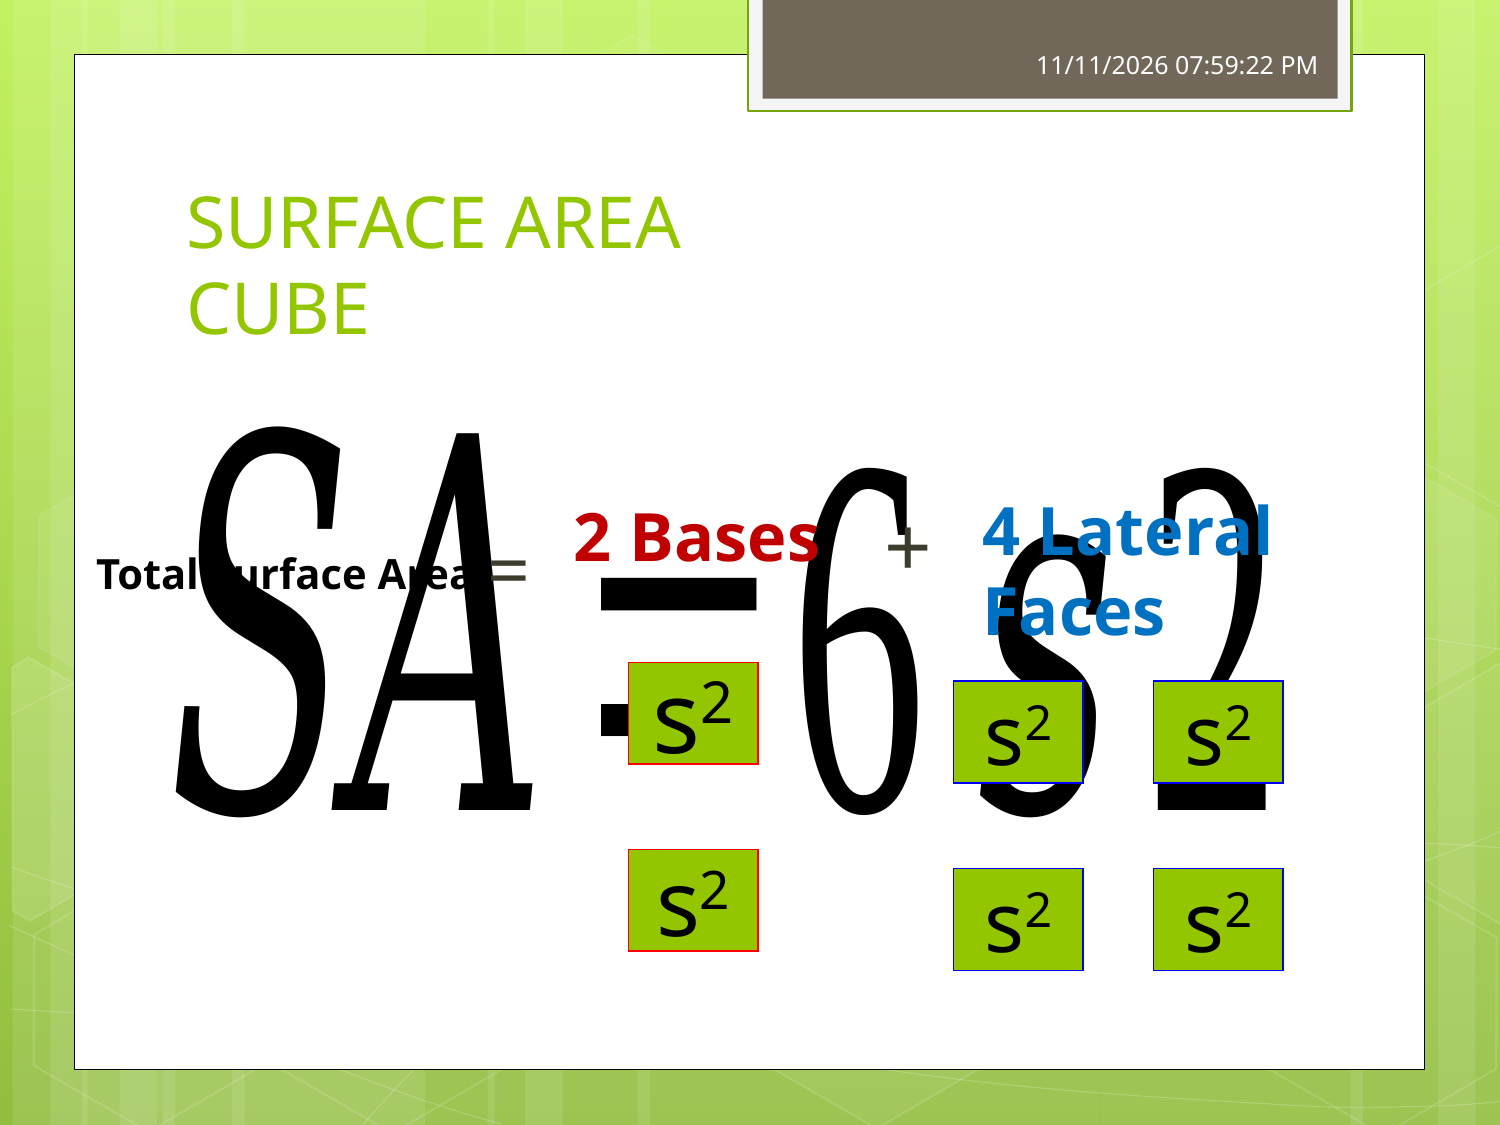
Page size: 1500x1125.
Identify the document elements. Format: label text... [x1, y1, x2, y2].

text_box s2 [1153, 681, 1283, 783]
title SURFACE AREA CUBE [171, 168, 1324, 357]
text_box = [453, 515, 579, 671]
text_box s2 [628, 849, 758, 951]
text_box s2 [953, 868, 1083, 971]
text_box + [850, 487, 1053, 682]
text_box s2 [1153, 868, 1283, 971]
text_box 4 Lateral Faces [948, 481, 1411, 638]
text_box 2 Bases [540, 487, 850, 645]
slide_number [983, 36, 1334, 97]
text_box s2 [628, 662, 758, 764]
text_box Total Surface Area [62, 540, 517, 736]
text_box s2 [953, 681, 1083, 783]
